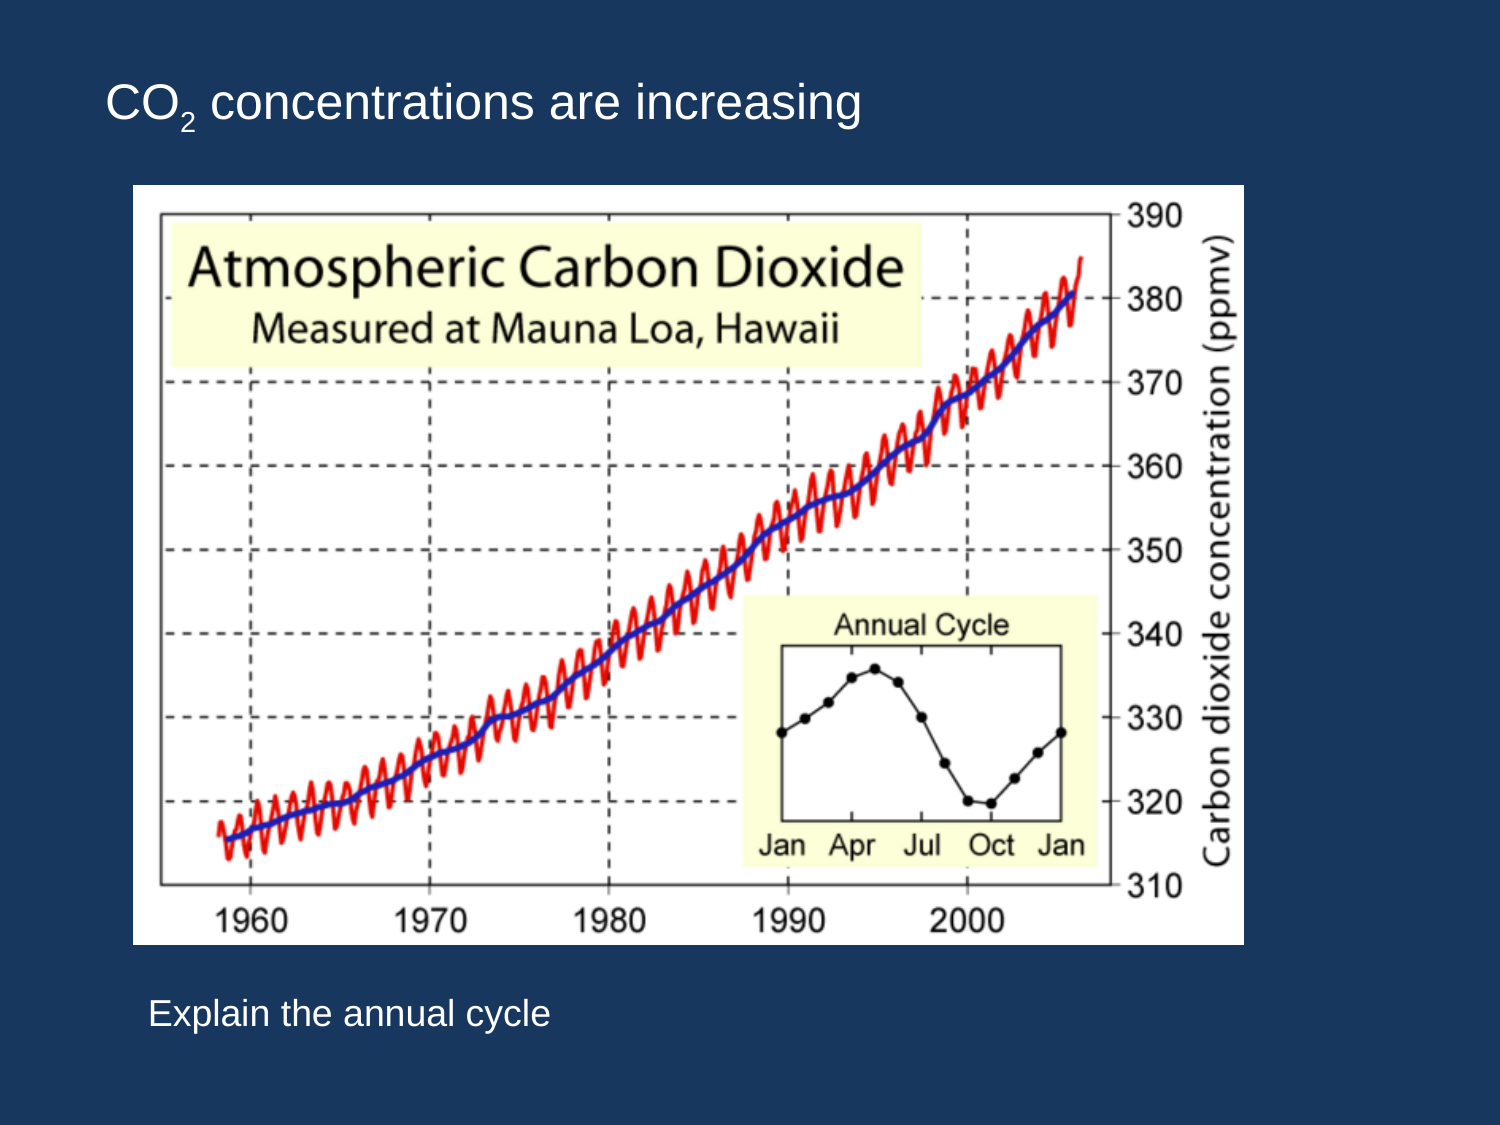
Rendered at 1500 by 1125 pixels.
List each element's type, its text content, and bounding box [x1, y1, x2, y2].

text_box CO2 concentrations are increasing [90, 62, 878, 146]
picture [132, 184, 1244, 946]
text_box Explain the annual cycle [133, 981, 1221, 1042]
